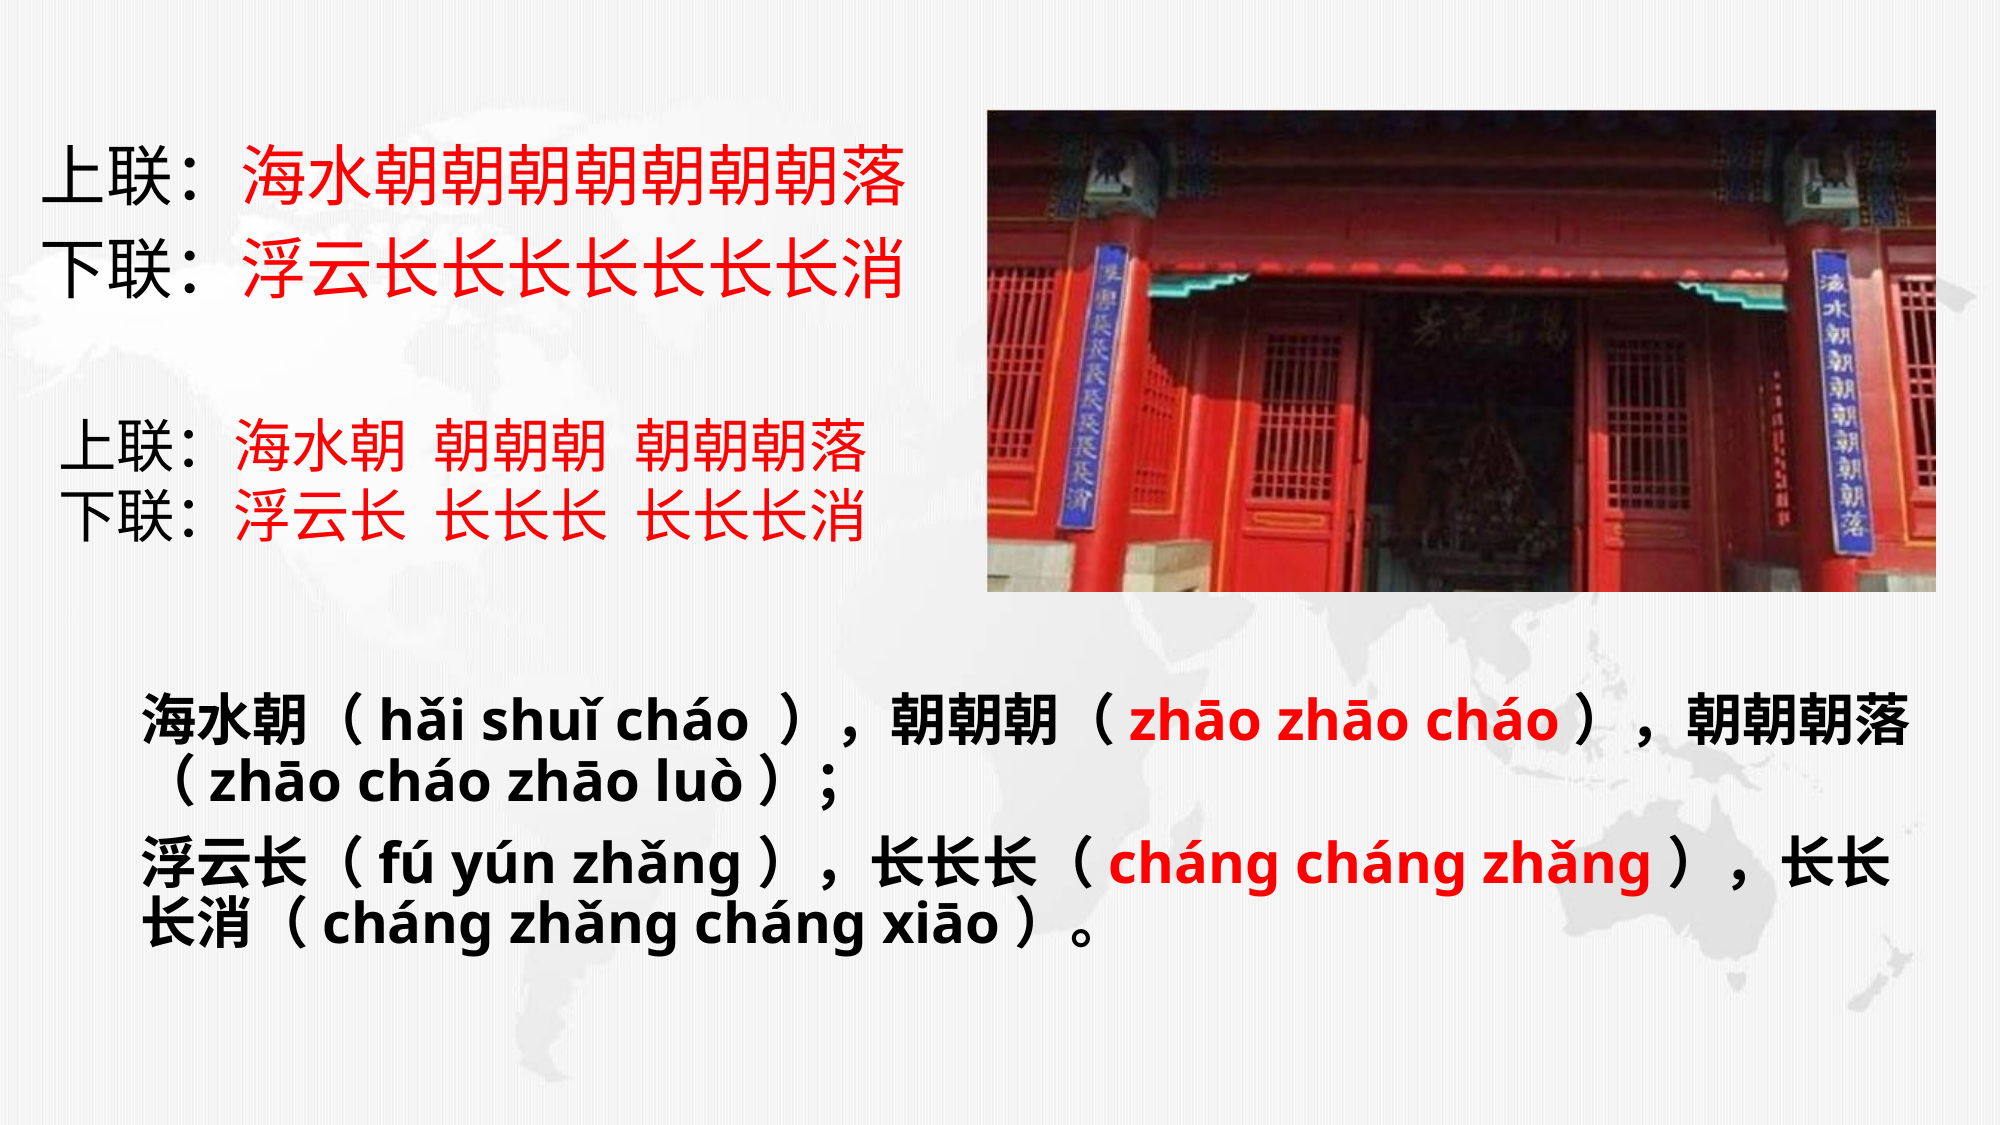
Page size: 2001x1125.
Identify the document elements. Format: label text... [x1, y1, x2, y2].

list 上联：海水朝朝朝朝朝朝朝落 下联：浮云长长长长长长长消 [24, 44, 1788, 444]
text_box 上联：海水朝 朝朝朝 朝朝朝落 下联：浮云长 长长长 长长长消 [43, 402, 986, 557]
text_box 海水朝（hǎi shuǐ cháo ），朝朝朝（zhāo zhāo cháo），朝朝朝落（zhāo cháo zhāo luò）； 浮云长（fú yún zhǎng），长长长（cháng cháng zhǎng），长长长消（cháng zhǎng cháng xiāo）。 [124, 684, 1963, 1042]
picture [0, 0, 2000, 1125]
